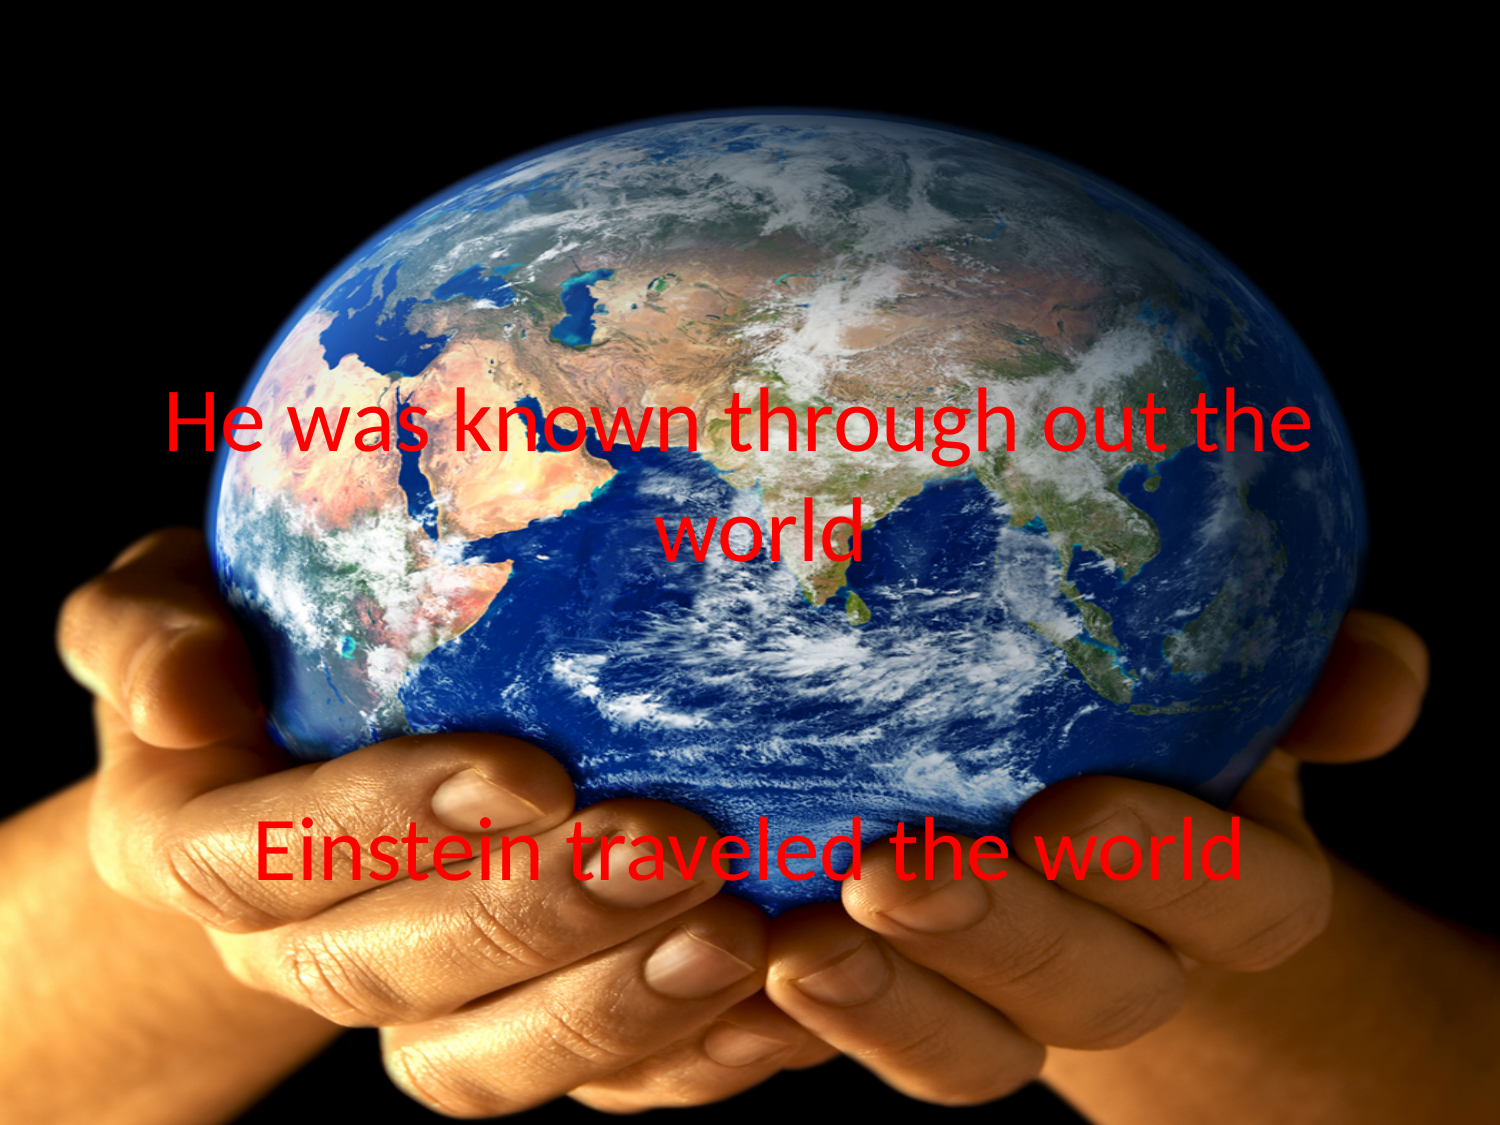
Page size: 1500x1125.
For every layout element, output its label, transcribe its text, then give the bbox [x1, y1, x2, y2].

subtitle Einstein traveled the world [225, 637, 1275, 925]
title He was known through out the world [112, 349, 1388, 591]
picture [0, 0, 1500, 1125]
